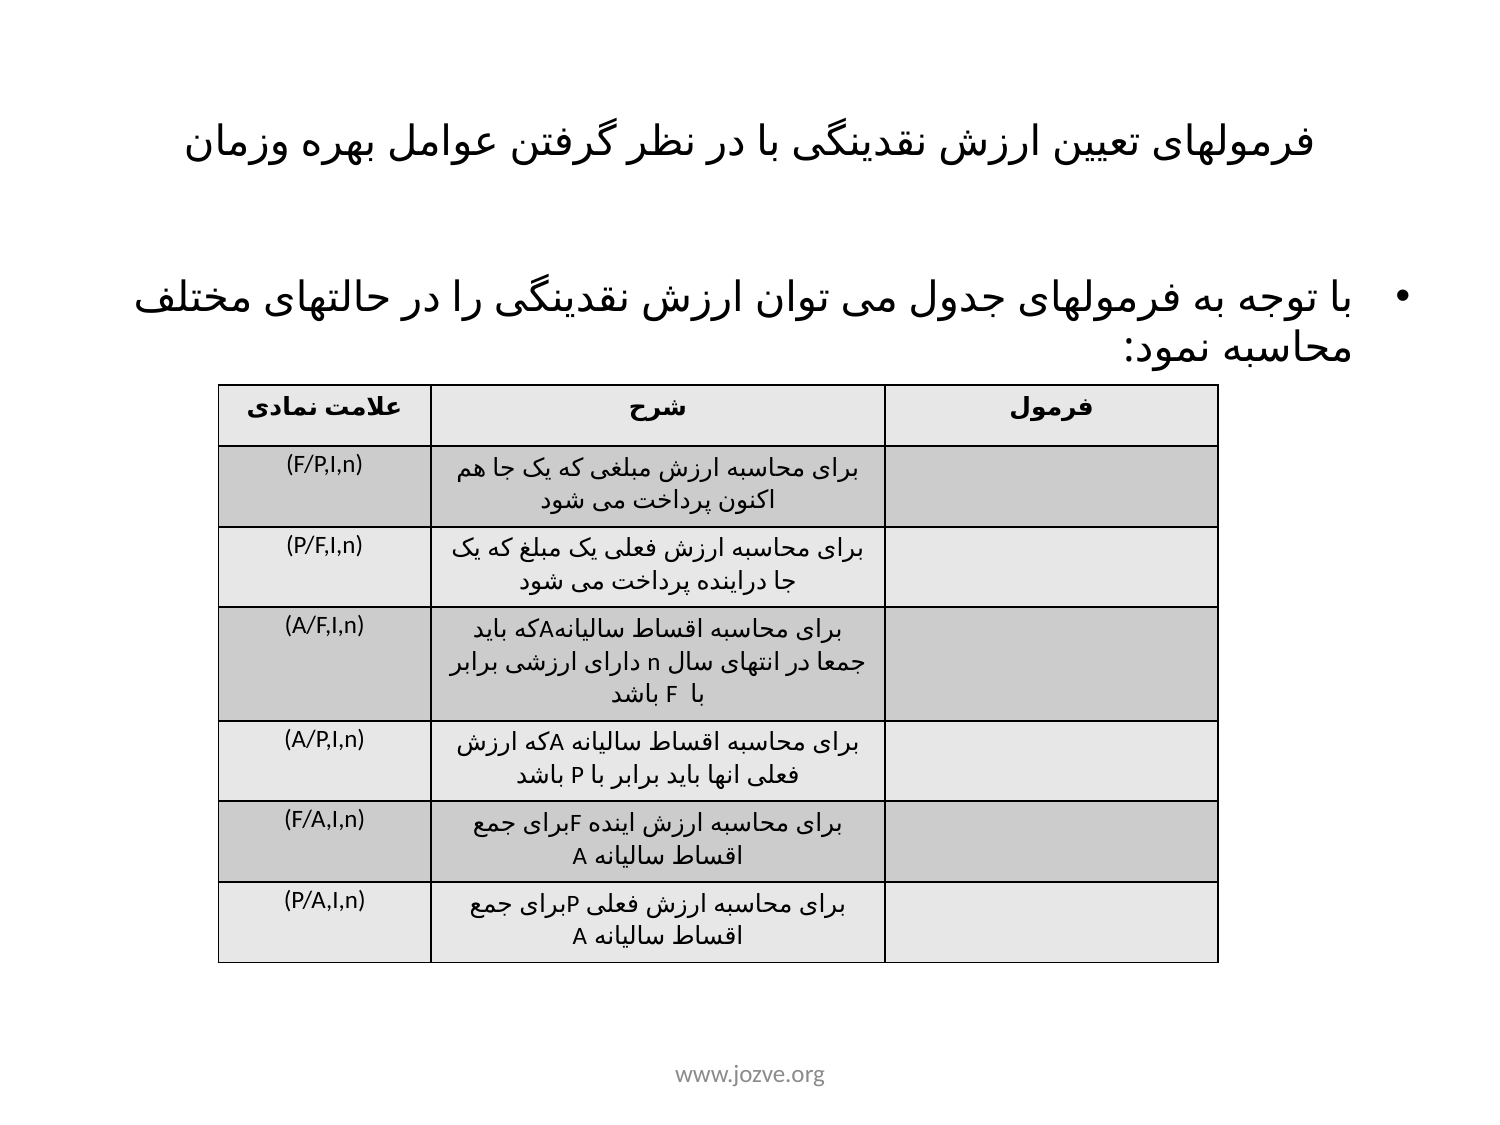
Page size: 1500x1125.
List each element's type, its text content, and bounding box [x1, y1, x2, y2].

footer www.jozve.org [512, 1042, 988, 1103]
list با توجه به فرمولهای جدول می توان ارزش نقدینگی را در حالتهای مختلف محاسبه نمود: [75, 262, 1425, 1005]
title فرمولهای تعیین ارزش نقدینگی با در نظر گرفتن عوامل بهره وزمان [75, 45, 1425, 233]
